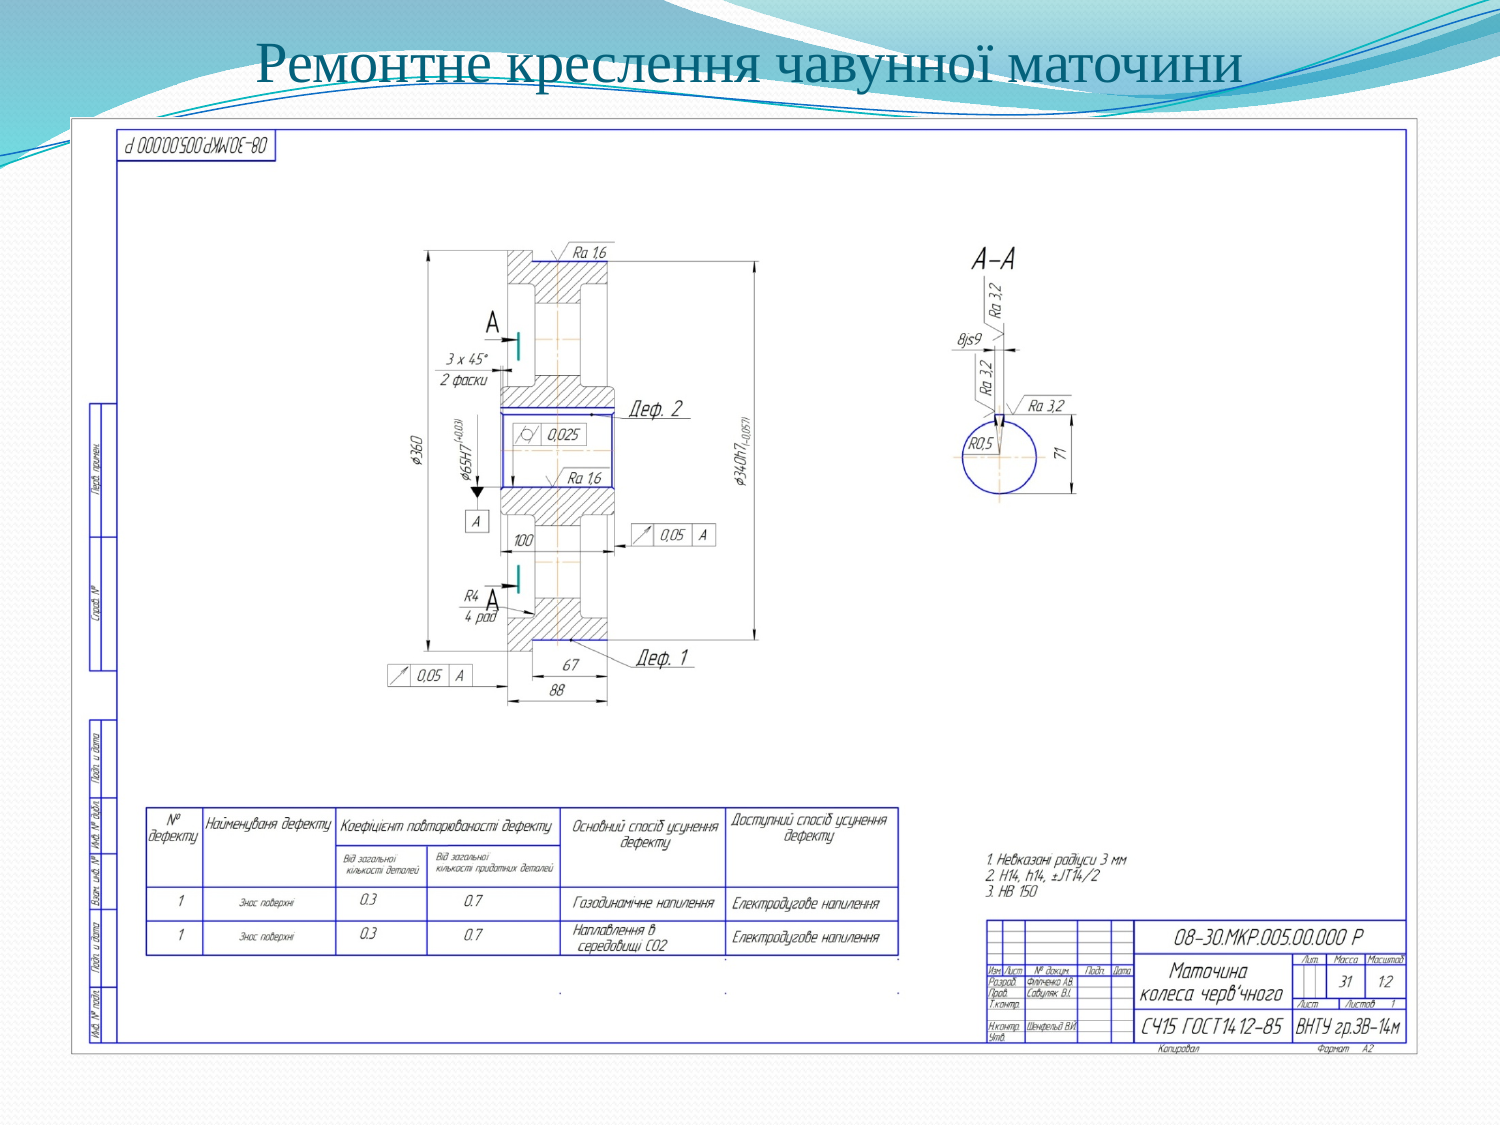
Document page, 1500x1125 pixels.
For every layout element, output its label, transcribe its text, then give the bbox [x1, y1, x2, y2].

title Ремонтне креслення чавунної маточини [75, 0, 1425, 94]
picture [70, 116, 1419, 1055]
